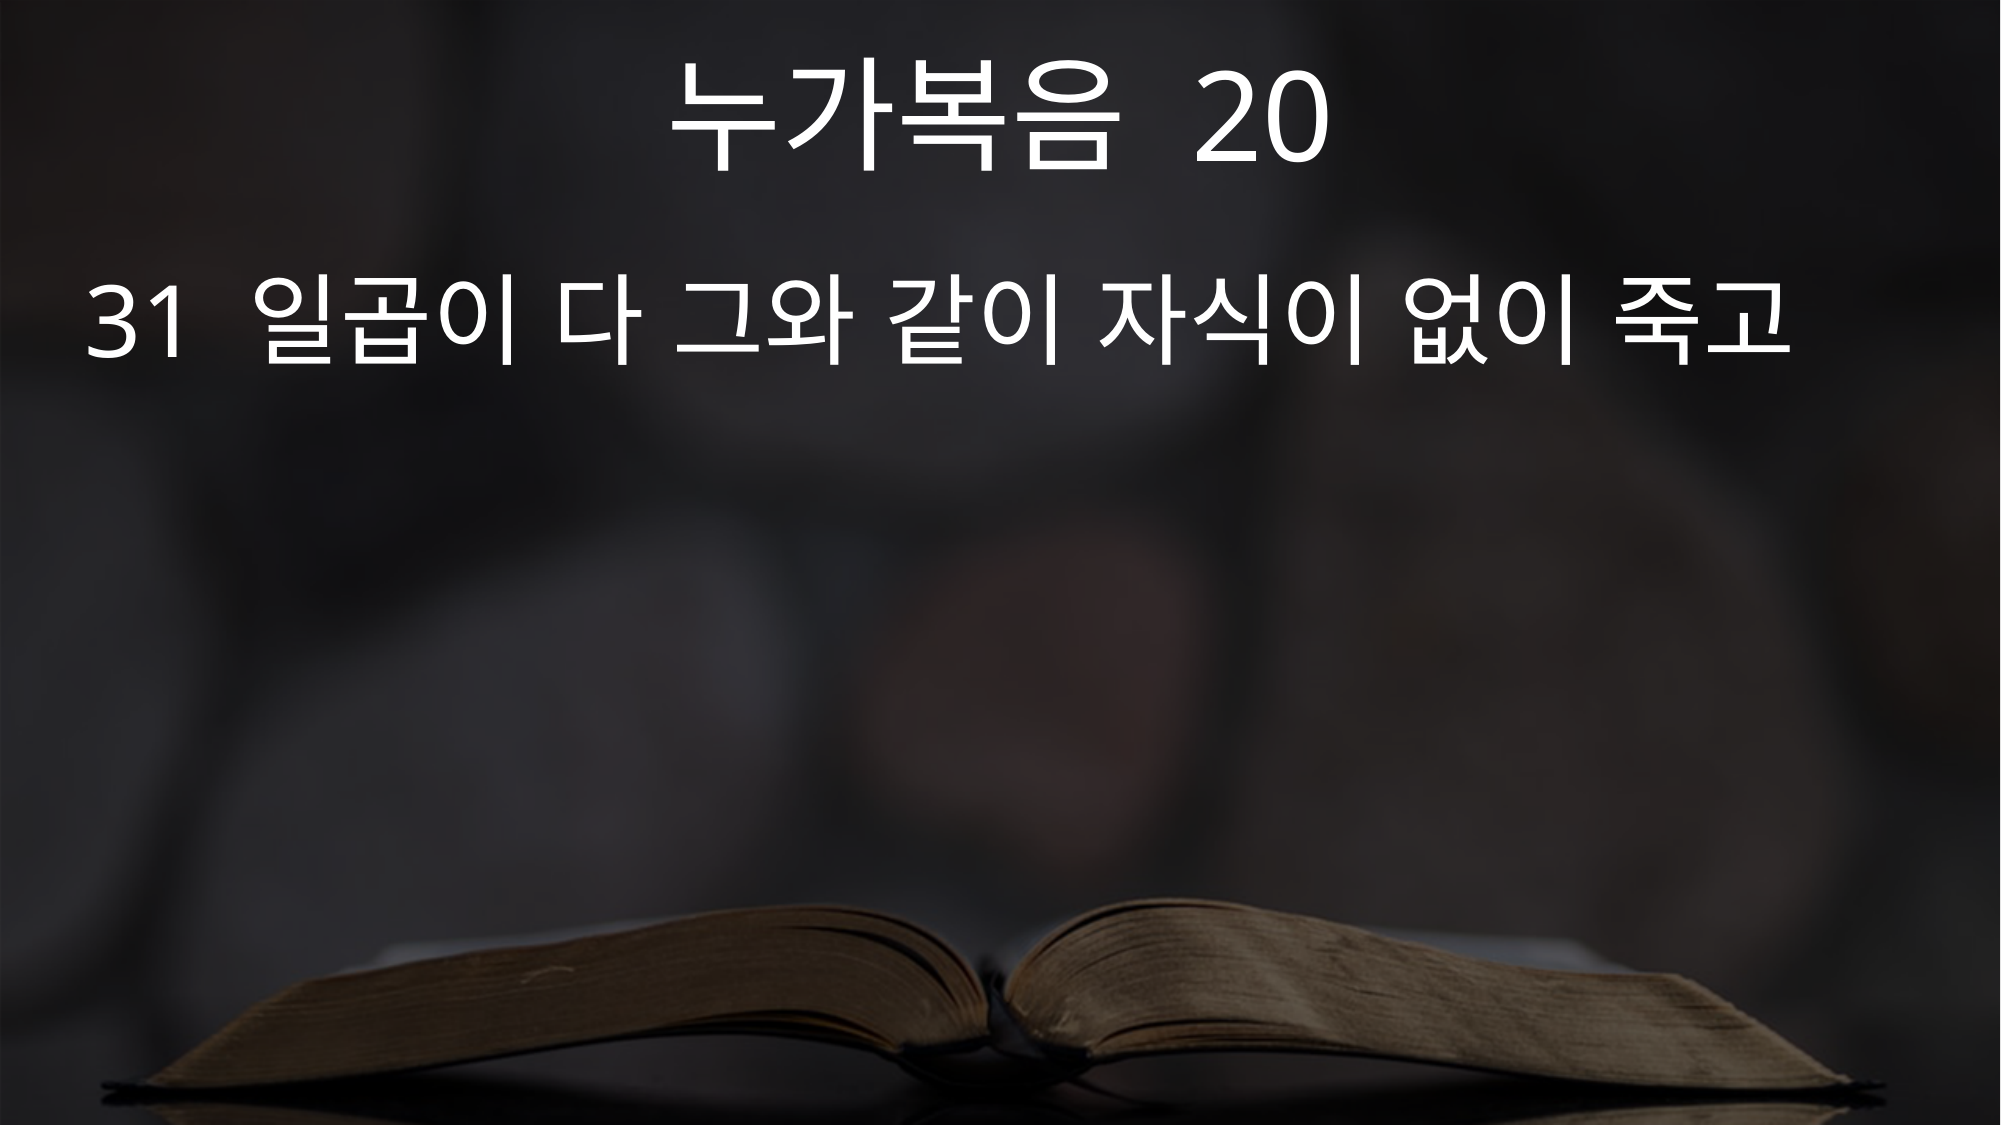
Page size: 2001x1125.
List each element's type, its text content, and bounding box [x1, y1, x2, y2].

list 31 일곱이 다 그와 같이 자식이 없이 죽고 [69, 263, 1953, 423]
picture [0, 0, 2001, 1125]
footer 누가복음 20 [0, 32, 2000, 192]
